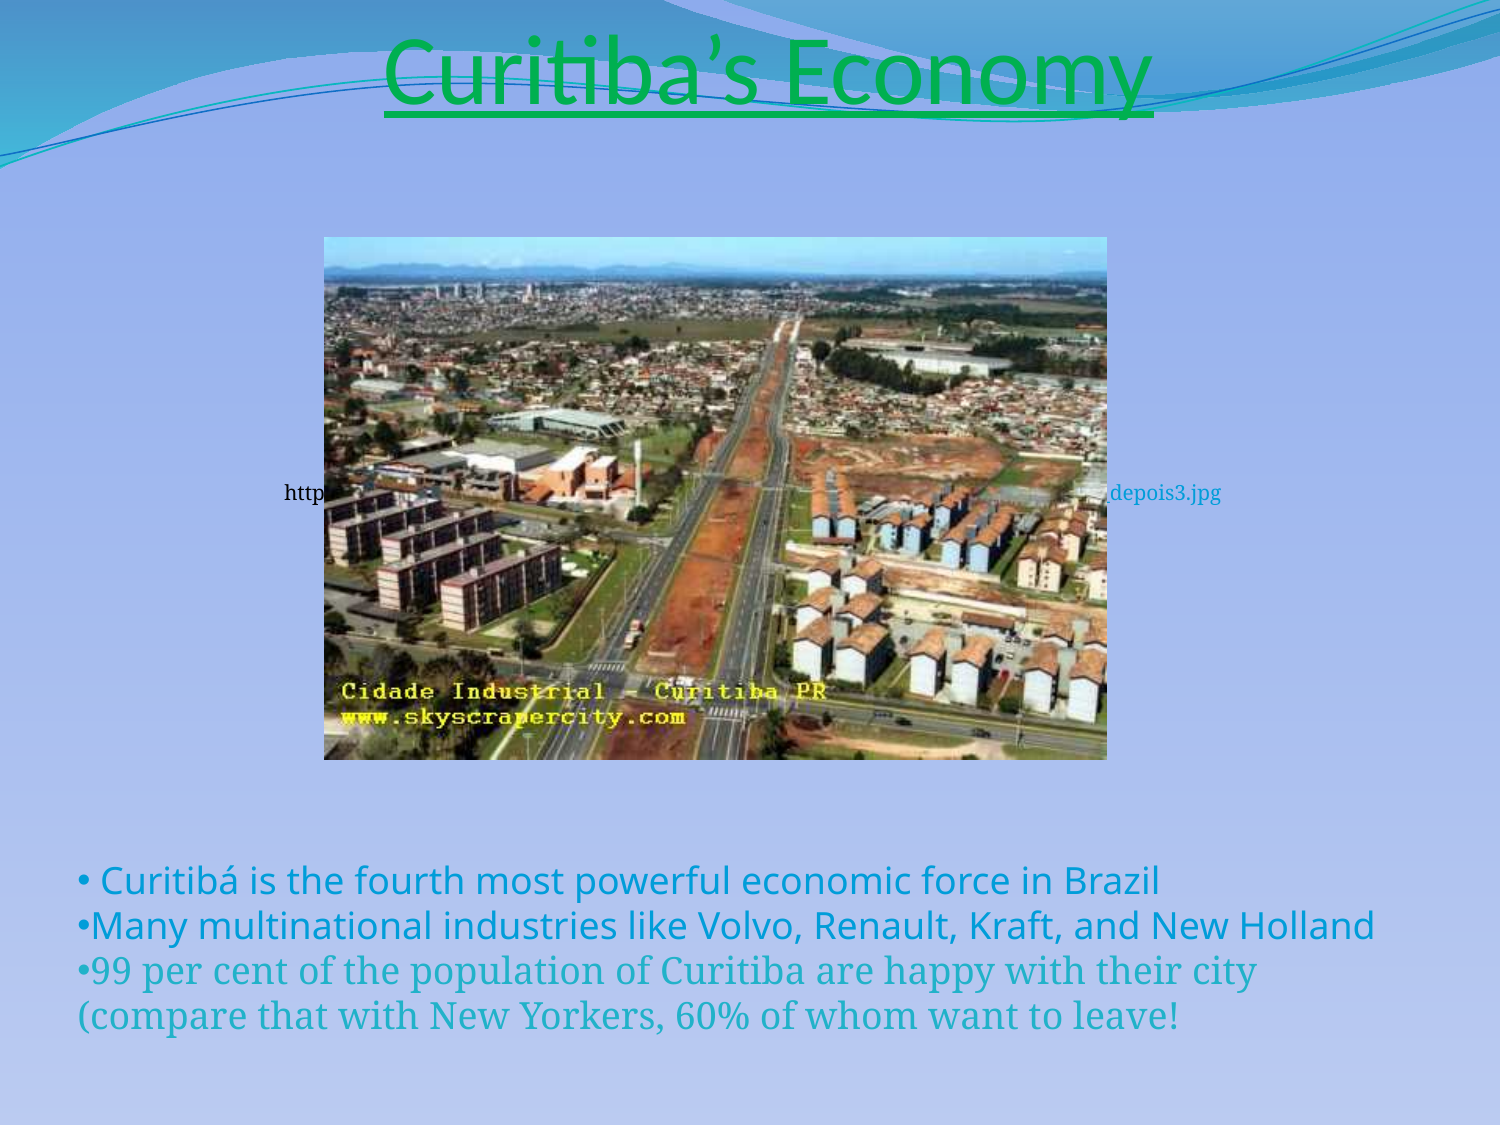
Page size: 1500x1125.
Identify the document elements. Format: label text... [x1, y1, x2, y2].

text_box http://www.curitiba.pr.gov.br/pmc/agencia/fotos/rua_xv_30anos/image/rui_barbosa_depois3.jpg [269, 472, 317, 537]
title Curitiba’s Economy [37, 12, 1500, 125]
text_box http://www.curitiba.pr.gov.br/pmc/agencia/fotos/rua_xv_30anos/image/rui_barbosa_depois3.jpg [1113, 472, 1237, 537]
picture [324, 237, 1107, 760]
text_box Curitibá is the fourth most powerful economic force in Brazil Many multinational industries like Volvo, Renault, Kraft, and New Holland 99 per cent of the population of Curitiba are happy with their city (compare that with New Yorkers, 60% of whom want to leave! [62, 849, 1450, 1125]
